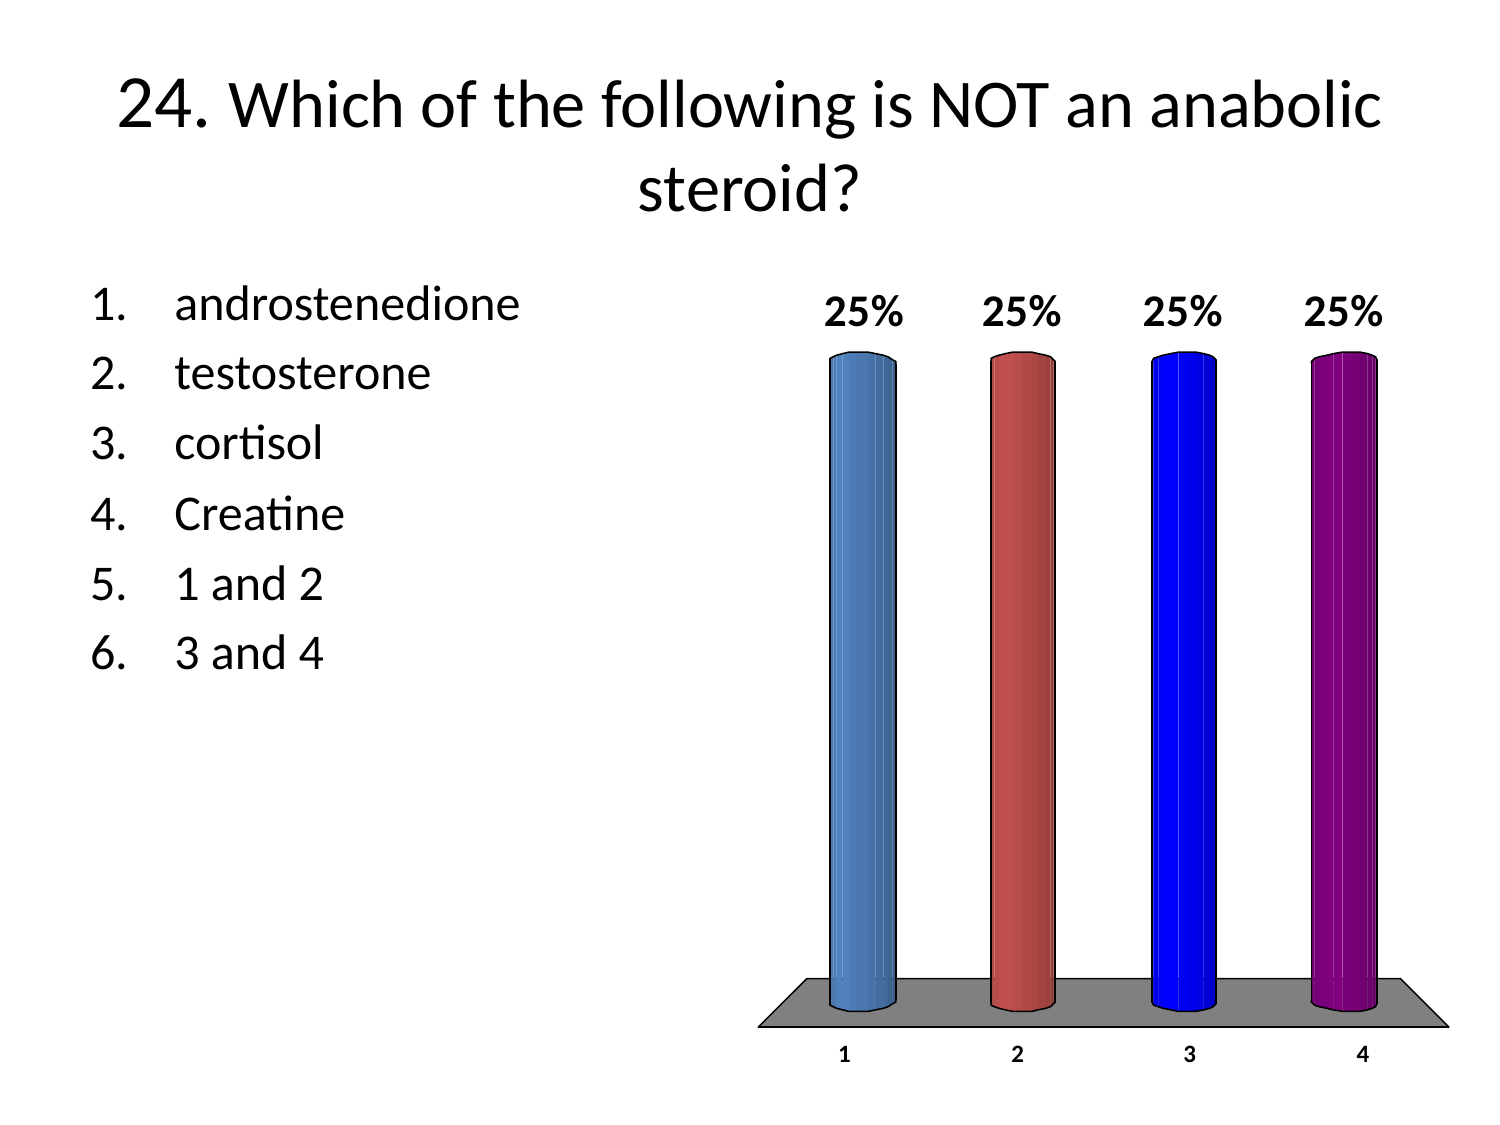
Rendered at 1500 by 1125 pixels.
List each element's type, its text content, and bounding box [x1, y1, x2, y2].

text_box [739, 270, 1490, 1115]
title 24. Which of the following is NOT an anabolic steroid? [75, 45, 1425, 233]
list androstenedione testosterone cortisol Creatine 1 and 2 3 and 4 [75, 262, 750, 1005]
